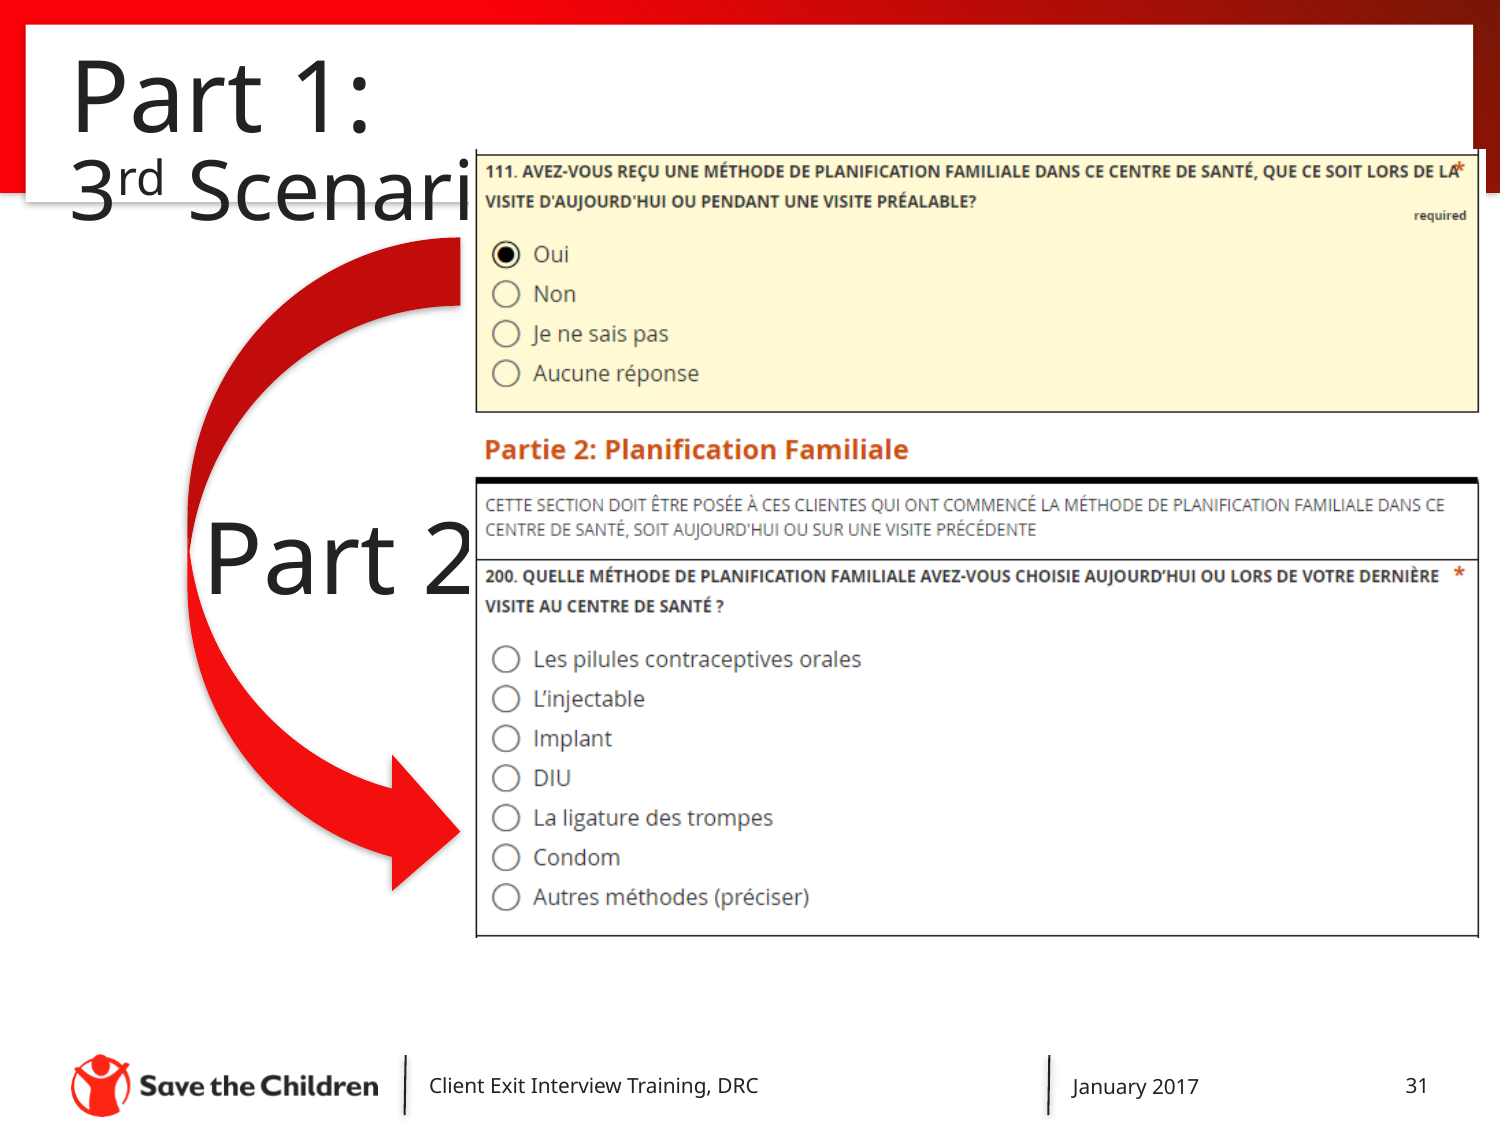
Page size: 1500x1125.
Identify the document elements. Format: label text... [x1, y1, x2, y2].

slide_number 31 [1317, 1056, 1445, 1117]
picture [71, 1054, 378, 1117]
title Part 1: 3rd Scenario [69, 50, 1429, 273]
picture [469, 148, 1486, 938]
text_box [186, 236, 462, 679]
text_box [228, 735, 462, 892]
footer Client Exit Interview Training, DRC [414, 1056, 1042, 1117]
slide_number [1057, 1056, 1317, 1117]
text_box Part 2! [202, 513, 464, 735]
